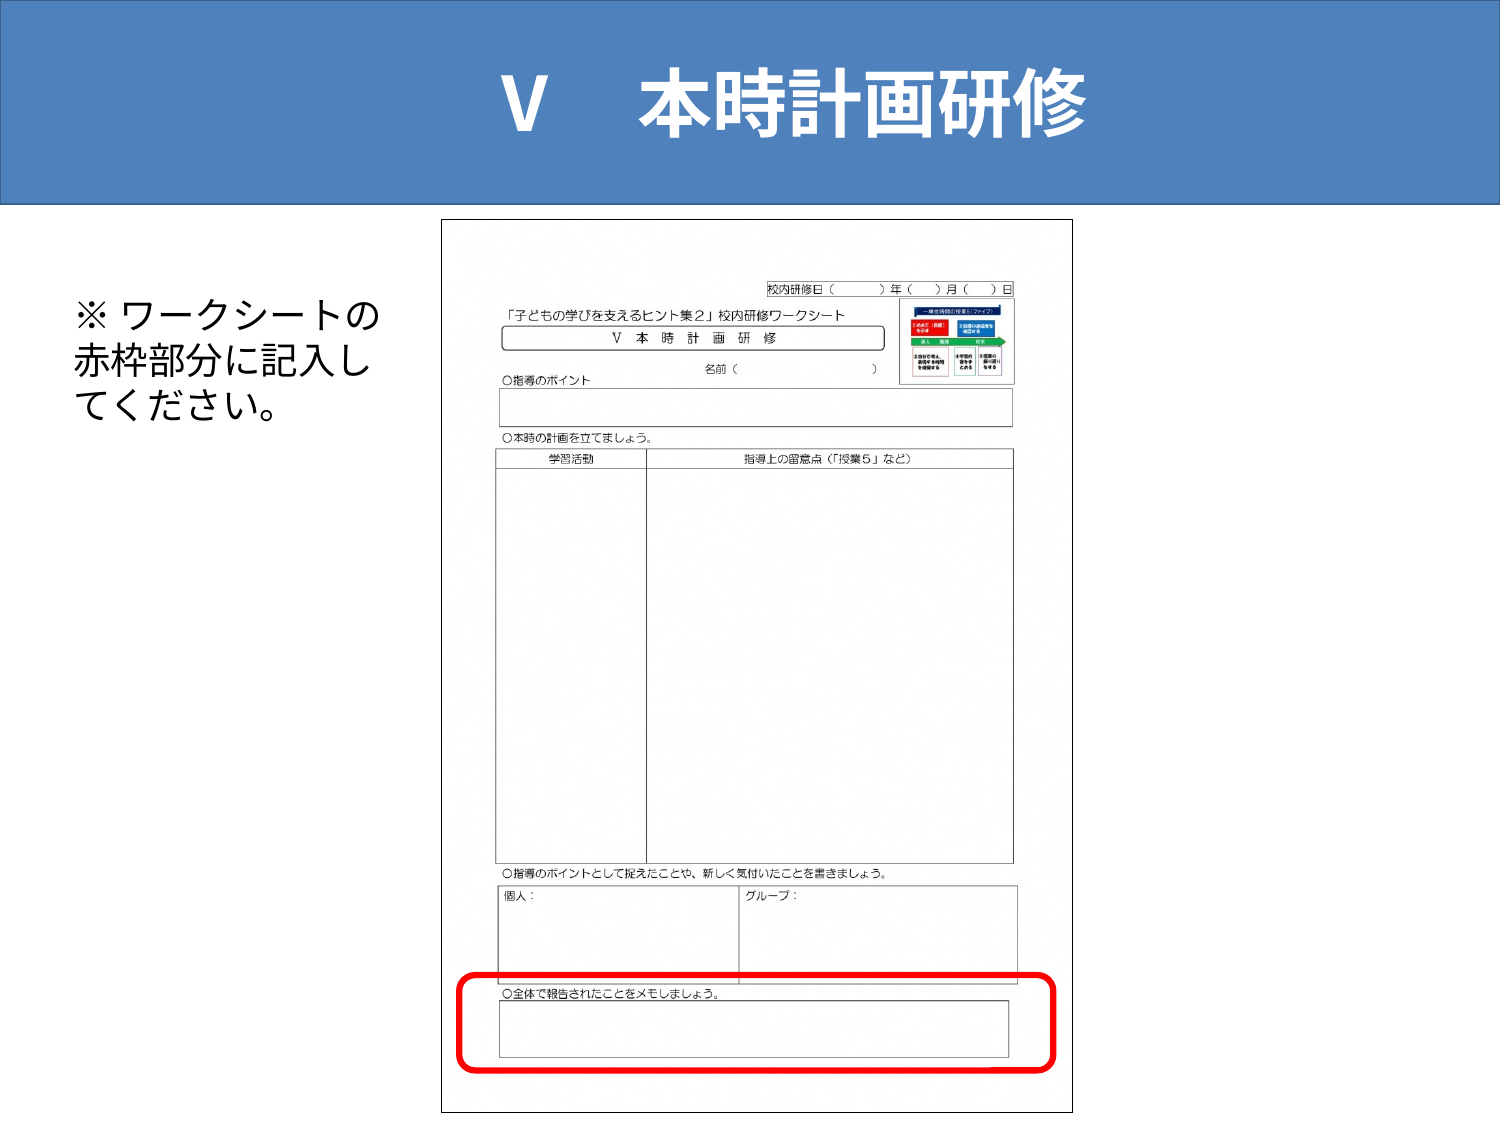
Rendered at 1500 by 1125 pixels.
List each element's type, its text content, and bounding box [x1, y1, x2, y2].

text_box ※ワークシートの赤枠部分に記入してください。 [58, 284, 399, 434]
text_box Ⅴ 本時計画研修 [0, 0, 1500, 205]
picture [440, 219, 1073, 1113]
